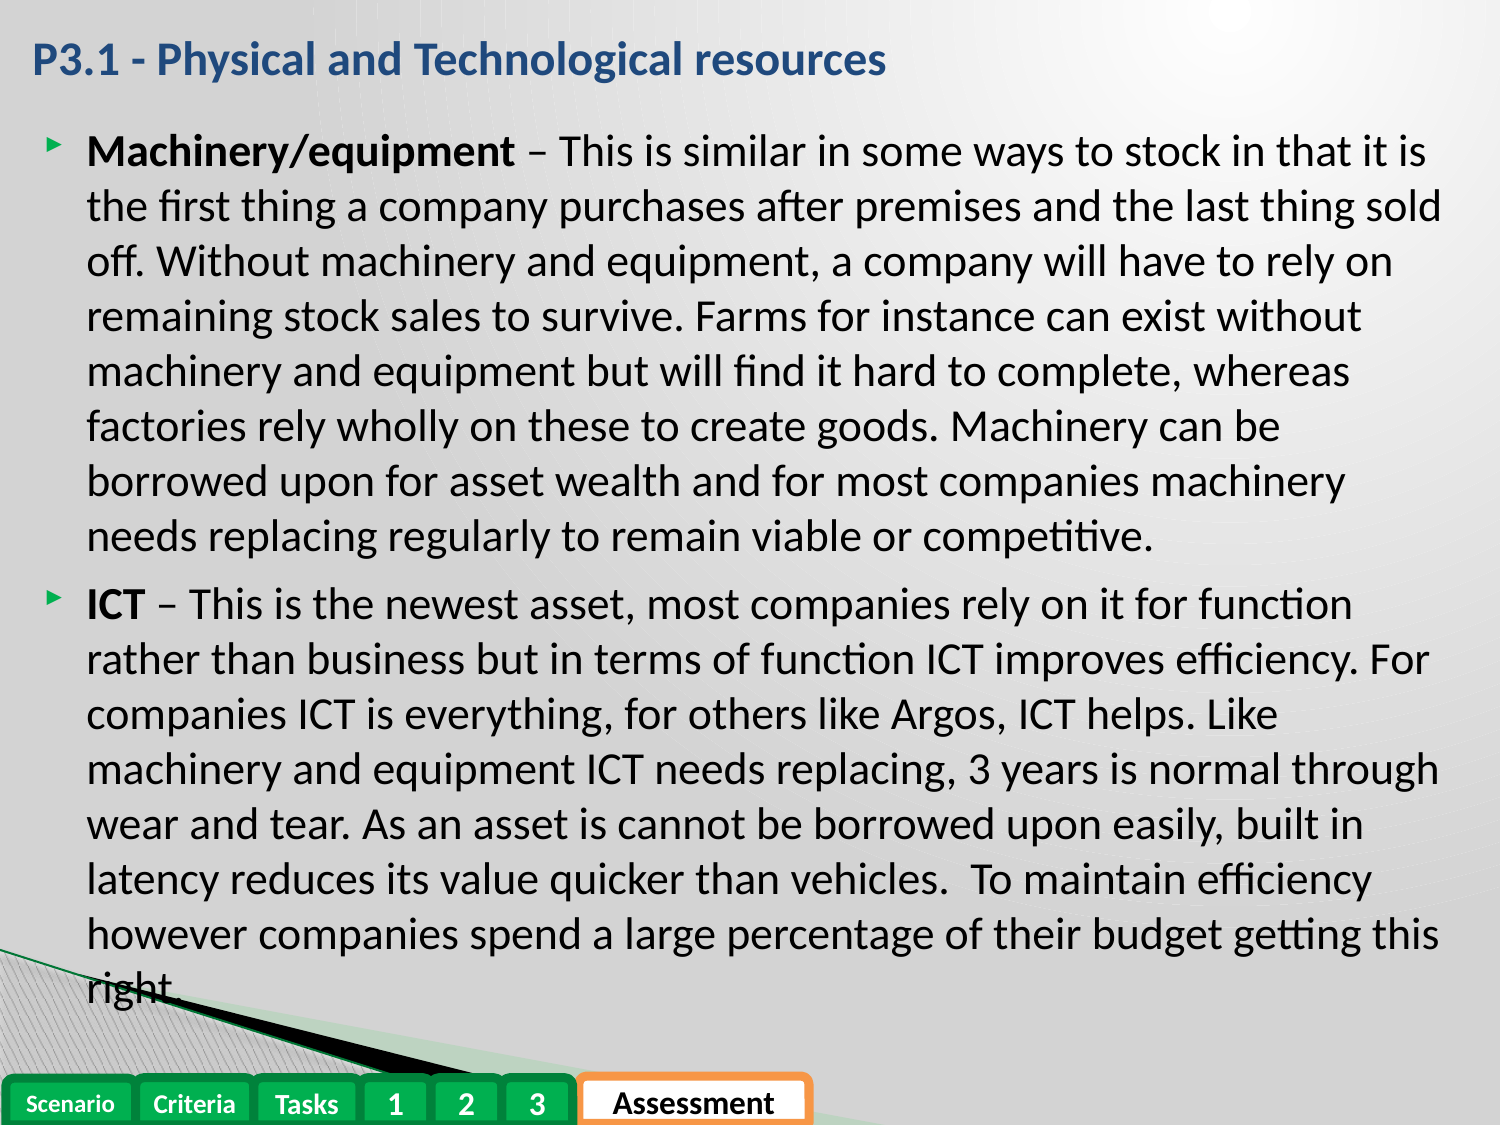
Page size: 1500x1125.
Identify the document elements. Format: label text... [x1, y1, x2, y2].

title P3.1 - Physical and Technological resources [17, 19, 1489, 94]
list Machinery/equipment – This is similar in some ways to stock in that it is the first thing a company purchases after premises and the last thing sold off. Without machinery and equipment, a company will have to rely on remaining stock sales to survive. Farms for instance can exist without machinery and equipment but will find it hard to complete, whereas factories rely wholly on these to create goods. Machinery can be borrowed upon for asset wealth and for most companies machinery needs replacing regularly to remain viable or competitive. ICT – This is the newest asset, most companies rely on it for function rather than business but in terms of function ICT improves efficiency. For companies ICT is everything, for others like Argos, ICT helps. Like machinery and equipment ICT needs replacing, 3 years is normal through wear and tear. As an asset is cannot be borrowed upon easily, built in latency reduces its value quicker than vehicles. To maintain efficiency however companies spend a large percentage of their budget getting this right. [29, 113, 1471, 923]
